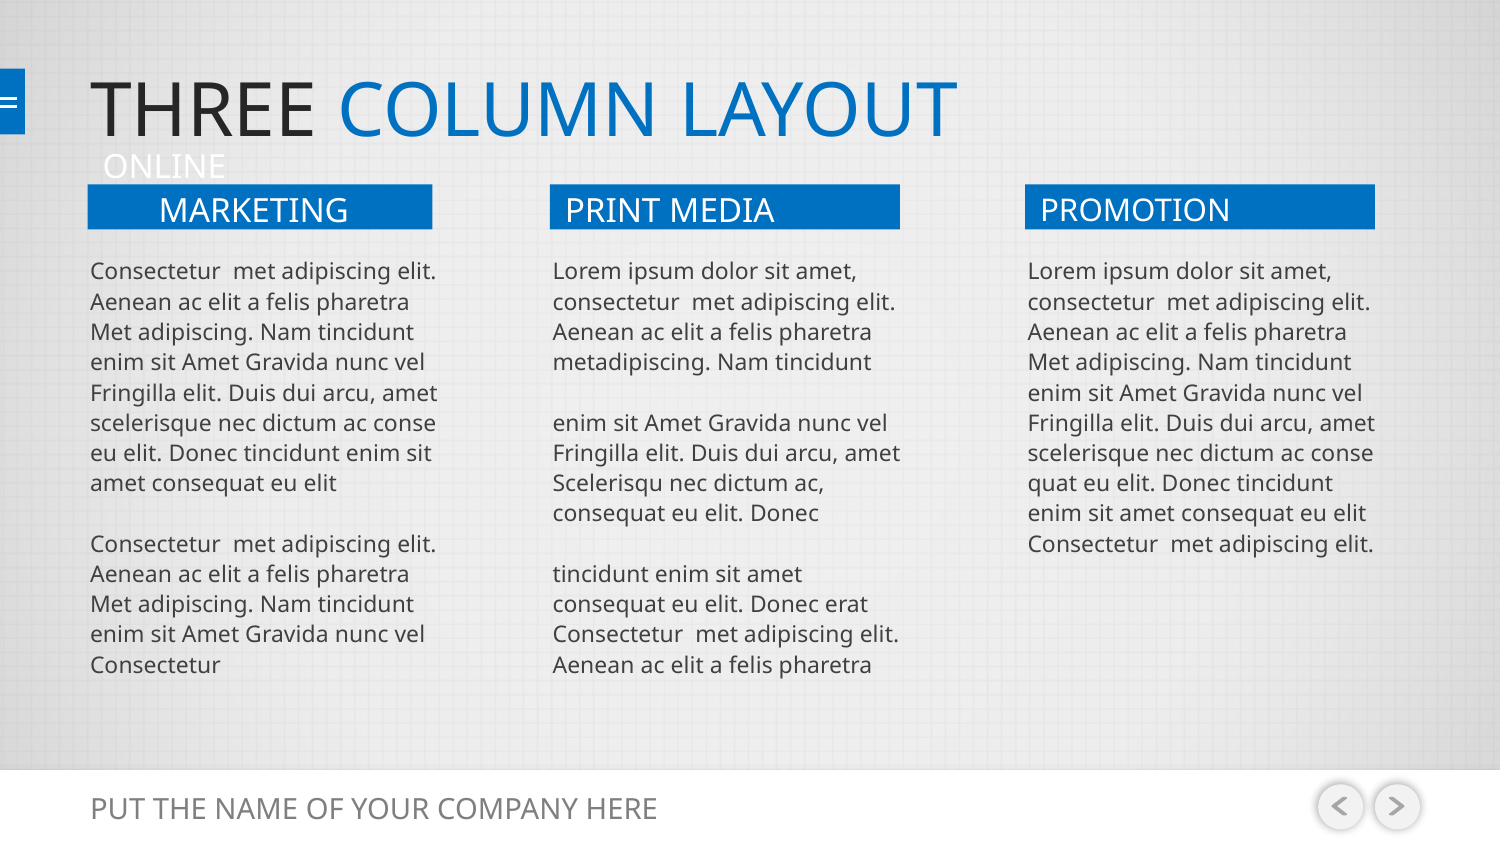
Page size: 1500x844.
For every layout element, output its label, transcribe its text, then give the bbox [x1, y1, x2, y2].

list Consectetur met adipiscing elit. Aenean ac elit a felis pharetra Met adipiscing. Nam tincidunt enim sit Amet Gravida nunc vel Fringilla elit. Duis dui arcu, amet scelerisque nec dictum ac conse eu elit. Donec tincidunt enim sit amet consequat eu elit Consectetur met adipiscing elit. Aenean ac elit a felis pharetra Met adipiscing. Nam tincidunt enim sit Amet Gravida nunc vel Consectetur [75, 246, 488, 707]
list PROMOTION [1025, 184, 1375, 230]
picture [0, 0, 1500, 770]
list ONLINE MARKETING [87, 184, 433, 230]
title THREE COLUMN LAYOUT [75, 71, 1325, 142]
list Lorem ipsum dolor sit amet, consectetur met adipiscing elit. Aenean ac elit a felis pharetra Met adipiscing. Nam tincidunt enim sit Amet Gravida nunc vel Fringilla elit. Duis dui arcu, amet scelerisque nec dictum ac conse quat eu elit. Donec tincidunt enim sit amet consequat eu elit Consectetur met adipiscing elit. [1012, 246, 1413, 707]
list PRINT MEDIA [549, 184, 900, 230]
list Lorem ipsum dolor sit amet, consectetur met adipiscing elit. Aenean ac elit a felis pharetra metadipiscing. Nam tincidunt enim sit Amet Gravida nunc vel Fringilla elit. Duis dui arcu, amet Scelerisqu nec dictum ac, consequat eu elit. Donec tincidunt enim sit amet consequat eu elit. Donec erat Consectetur met adipiscing elit. Aenean ac elit a felis pharetra [537, 246, 938, 747]
footer PUT THE NAME OF YOUR COMPANY HERE [75, 784, 1163, 833]
